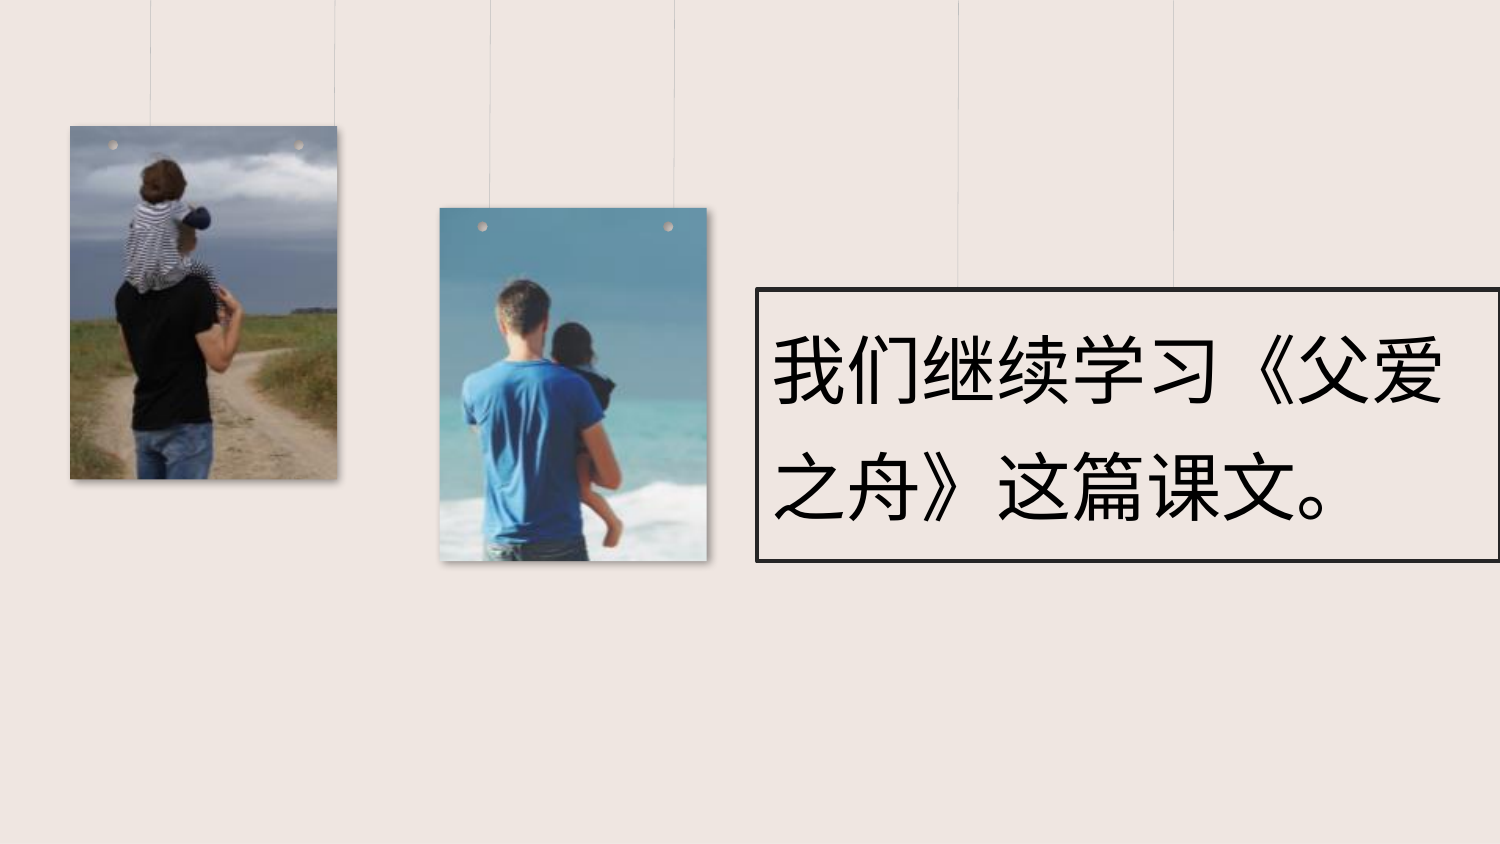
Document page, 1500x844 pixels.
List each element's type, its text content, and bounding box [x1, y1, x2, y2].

text_box [439, 207, 708, 562]
text_box [69, 125, 338, 481]
text_box 我们继续学习《父爱之舟》这篇课文。 [757, 289, 1500, 562]
